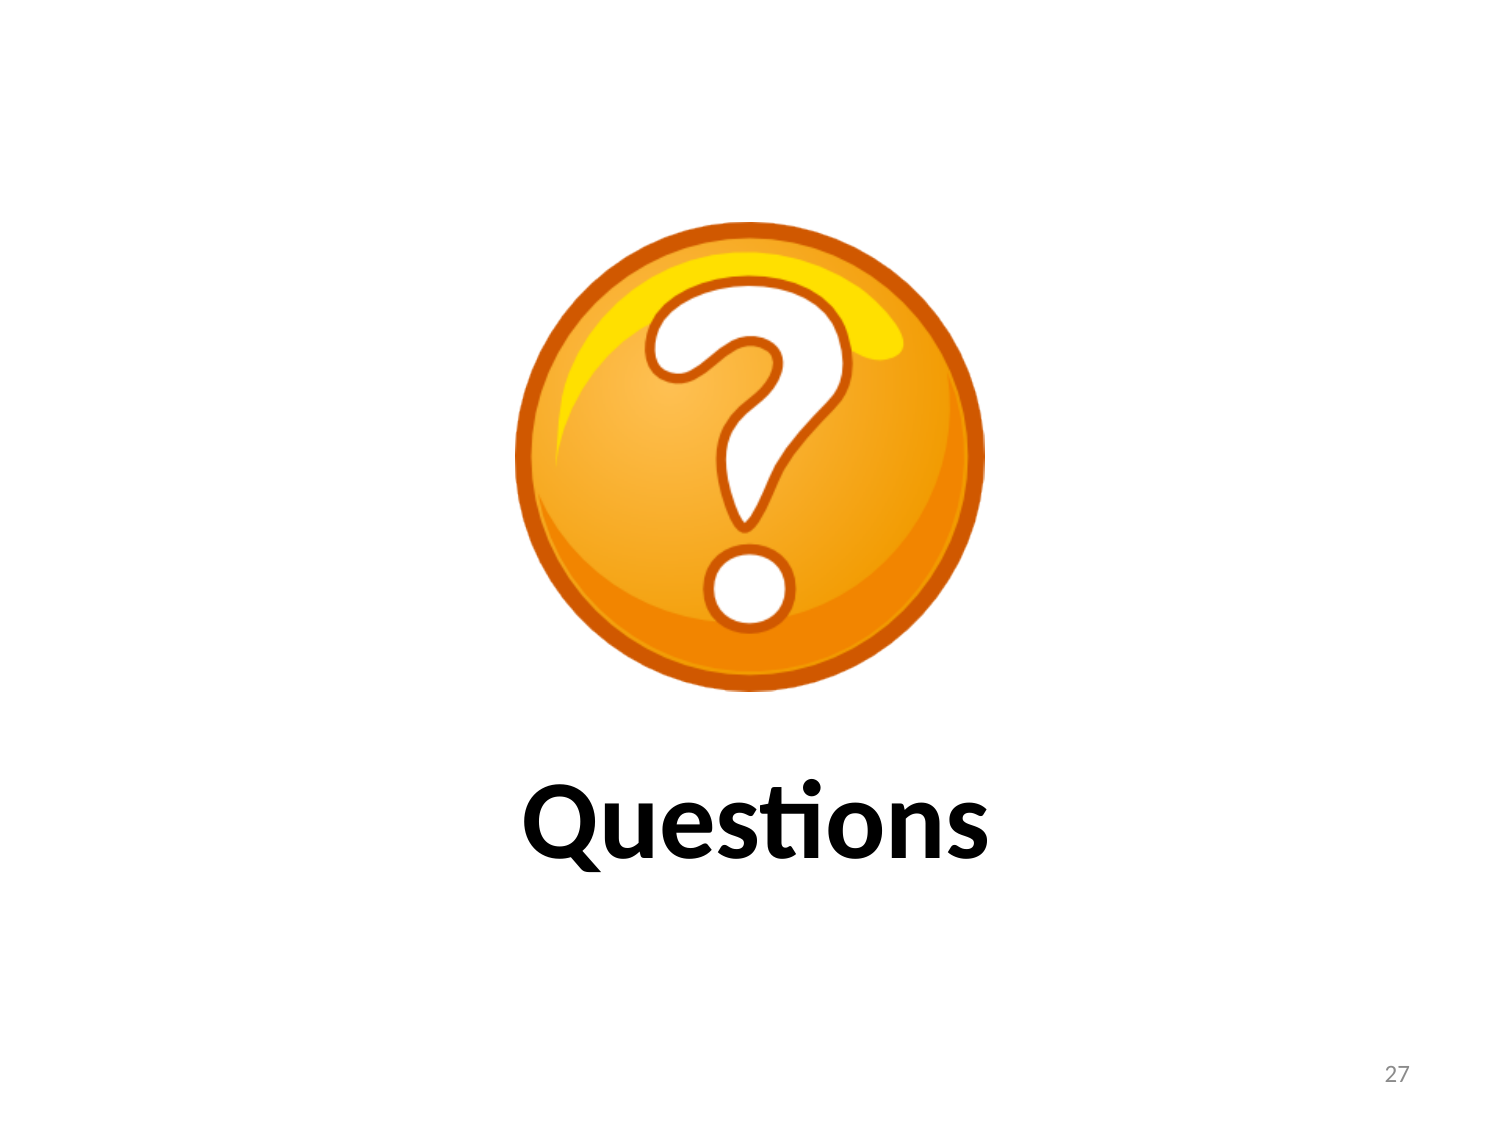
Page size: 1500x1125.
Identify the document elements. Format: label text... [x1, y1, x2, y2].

slide_number 27 [1074, 1042, 1425, 1103]
picture [515, 222, 985, 692]
text_box Questions [507, 738, 1007, 888]
